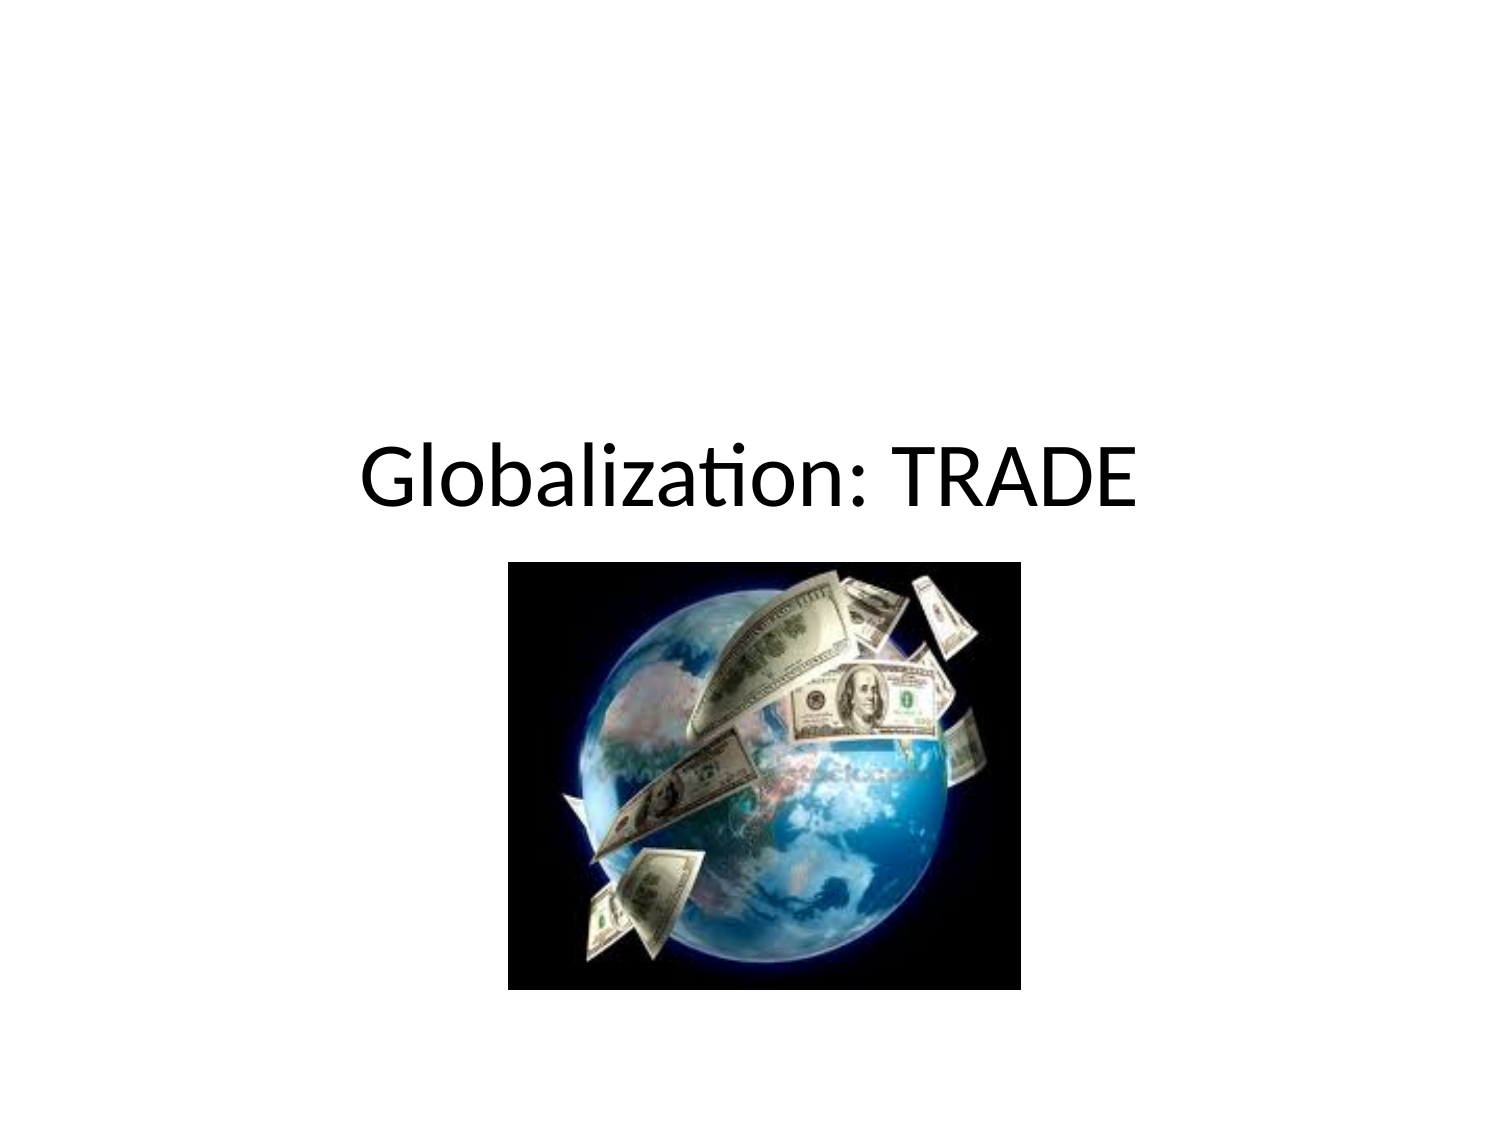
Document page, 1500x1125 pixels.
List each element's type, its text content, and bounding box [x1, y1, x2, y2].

title Globalization: TRADE [112, 349, 1388, 591]
picture [507, 562, 1021, 990]
